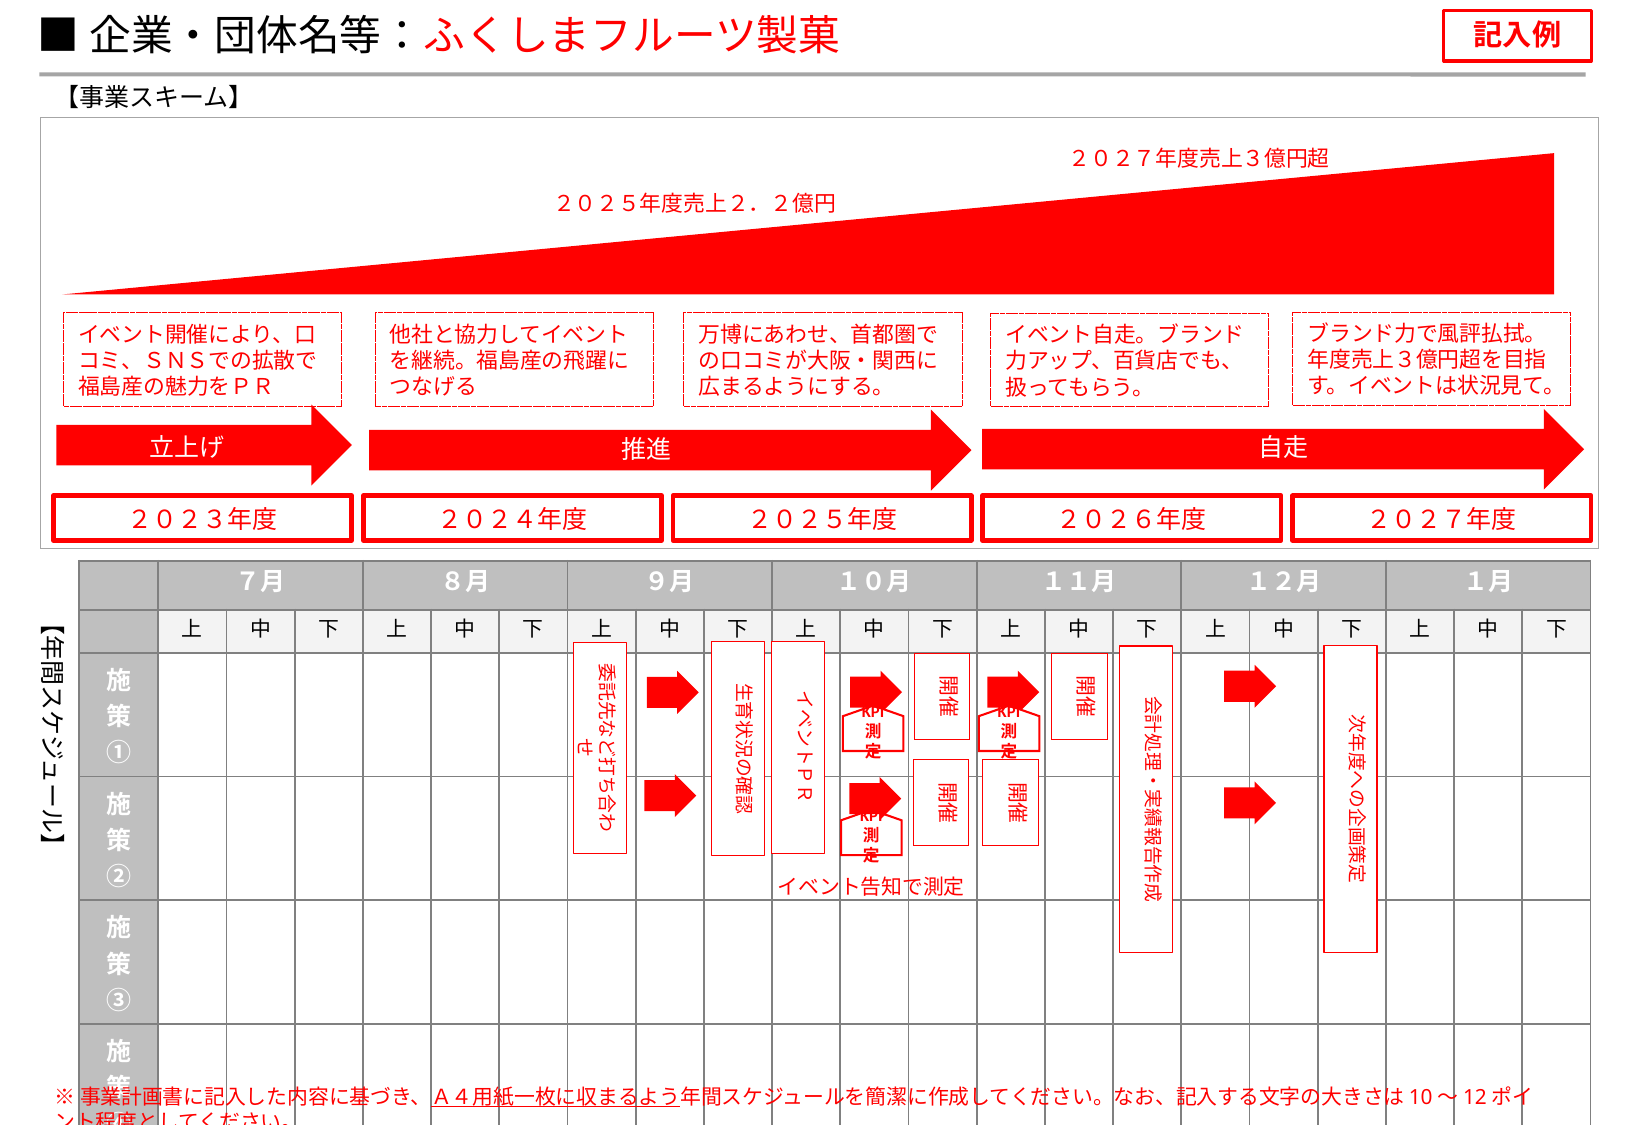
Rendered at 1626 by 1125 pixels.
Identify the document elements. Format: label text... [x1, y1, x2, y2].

table_header [80, 562, 157, 609]
table_cell [364, 777, 430, 899]
table_cell 中 [227, 611, 294, 652]
text_box イベント開催により、口コミ、ＳＮＳでの拡散で福島産の魅力をＰＲ [63, 312, 342, 407]
text_box ２０２３年度 [53, 495, 352, 541]
table_cell 下 [296, 611, 362, 652]
text_box 【事業スキーム】 [39, 74, 918, 120]
table_cell 中 [637, 611, 703, 652]
table_cell [637, 777, 703, 899]
text_box イベント告知で測定 [758, 866, 985, 907]
table_cell 中 [1455, 611, 1521, 652]
table_cell [1319, 1025, 1385, 1075]
table_cell [705, 654, 711, 776]
table_cell [1250, 777, 1317, 899]
table_cell [705, 1025, 771, 1075]
table_cell [909, 654, 976, 776]
table_cell [773, 907, 839, 1023]
table_cell [978, 901, 1044, 1023]
text_box 開催 [1051, 653, 1108, 740]
table_cell 下 [909, 611, 976, 652]
table_cell [1455, 1025, 1521, 1075]
text_box ２０２５年度売上２．２億円 [538, 181, 1024, 223]
table_cell [500, 777, 567, 899]
table_cell [1182, 1025, 1249, 1075]
table_cell 上 [159, 611, 226, 652]
table_cell [227, 654, 294, 776]
table_cell [227, 901, 294, 1023]
table_cell [1387, 654, 1453, 776]
table_cell [1250, 901, 1317, 1023]
table_cell [1523, 1025, 1590, 1125]
table_cell 中 [841, 611, 908, 652]
table_header １１月 [978, 562, 1180, 609]
table_cell [1523, 777, 1590, 899]
text_box [645, 668, 701, 717]
table_cell [568, 777, 635, 899]
table_cell 下 [1523, 611, 1590, 652]
table_cell [1182, 901, 1249, 1023]
text_box 開催 [982, 759, 1039, 846]
table_cell [1173, 777, 1180, 899]
table_cell 下 [1114, 611, 1180, 652]
table_cell [1387, 1025, 1453, 1075]
table_cell [1182, 654, 1249, 776]
table_cell [978, 777, 1044, 899]
text_box 立上げ [79, 424, 295, 469]
text_box 開催 [914, 653, 970, 740]
table_cell [227, 1025, 294, 1075]
table_cell [1319, 901, 1385, 1023]
table_cell [364, 901, 430, 1023]
text_box KPI 測定 [840, 814, 903, 857]
table_cell [1455, 654, 1521, 776]
text_box ※事業計画書に記入した内容に基づき、Ａ４用紙一枚に収まるよう年間スケジュールを簡潔に作成してください。なお、記入する文字の大きさは10～12ポイント程度としてください。 [39, 1075, 1566, 1125]
table_cell [978, 1025, 1044, 1075]
table_cell [159, 901, 226, 1023]
table_cell [568, 901, 635, 1023]
table_cell 施策② [80, 777, 157, 899]
text_box 自走 [1175, 424, 1391, 469]
table_cell [432, 901, 498, 1023]
table_header ８月 [364, 562, 567, 609]
table_cell 施策④ [80, 1025, 157, 1075]
table_cell [500, 1025, 567, 1075]
table_cell [500, 654, 567, 776]
table_cell [909, 777, 976, 866]
text_box ２０２６年度 [982, 495, 1281, 541]
text_box [849, 668, 904, 709]
table_cell [1377, 777, 1385, 899]
table_cell [1114, 901, 1180, 1023]
text_box 会計処理・実績報告作成 [1119, 646, 1173, 953]
text_box [40, 117, 1599, 549]
table_cell [568, 654, 573, 776]
table_cell [432, 654, 498, 776]
table_header １０月 [773, 562, 976, 609]
text_box [1223, 778, 1278, 827]
table_cell 上 [773, 611, 839, 652]
table_cell [705, 777, 771, 899]
table_cell [1523, 901, 1590, 1023]
text_box ブランド力で風評払拭。年度売上３億円超を目指す。イベントは状況見て。 [1292, 312, 1571, 406]
text_box [1223, 662, 1278, 711]
text_box 【年間スケジュール】 [15, 595, 77, 907]
table_cell [627, 654, 635, 776]
table_cell 下 [1319, 611, 1385, 652]
table_cell 上 [1387, 611, 1453, 652]
table_cell [765, 654, 771, 776]
table_cell [1387, 901, 1453, 1023]
table_cell [1377, 654, 1385, 776]
table_cell [841, 907, 908, 1023]
table_header ７月 [159, 562, 362, 609]
table_cell [296, 901, 362, 1023]
table_cell 中 [432, 611, 498, 652]
table_cell [1046, 654, 1112, 776]
table_cell [909, 1025, 976, 1075]
text_box 他社と協力してイベントを継続。福島産の飛躍につなげる [375, 312, 654, 407]
table_cell [227, 777, 294, 899]
table_cell 施策① [80, 654, 157, 776]
table_cell [80, 611, 157, 652]
table_cell [773, 777, 839, 866]
text_box 委託先など打ち合わせ [573, 642, 627, 854]
table_cell 上 [568, 611, 635, 652]
text_box ２０２５年度 [672, 495, 972, 541]
text_box [368, 407, 973, 494]
text_box 次年度への企画策定 [1324, 645, 1377, 953]
table_cell [1046, 901, 1112, 1023]
table_cell 下 [705, 611, 771, 652]
table_cell [841, 1025, 908, 1075]
table_cell [296, 1025, 362, 1075]
table_cell [773, 1025, 839, 1075]
text_box 万博にあわせ、首都圏での口コミが大阪・関西に広まるようにする。 [683, 312, 963, 407]
table_cell 施策③ [80, 901, 157, 1023]
table_cell [1455, 901, 1521, 1023]
text_box イベントＰＲ [771, 641, 825, 854]
table_cell [1319, 777, 1324, 899]
text_box イベント自走。ブランド力アップ、百貨店でも、扱ってもらう。 [990, 313, 1269, 407]
table_cell 中 [1250, 611, 1317, 652]
table_cell [159, 654, 226, 776]
table_header １月 [1387, 562, 1590, 609]
table_cell [841, 654, 908, 776]
table_header １２月 [1182, 562, 1385, 609]
table_cell [637, 654, 703, 776]
table_cell [1114, 654, 1119, 776]
table_cell [432, 777, 498, 899]
table_cell [568, 1025, 635, 1075]
table_cell [1182, 777, 1249, 899]
table_cell [1455, 777, 1521, 899]
text_box [848, 774, 903, 823]
text_box KPI 測定 [841, 704, 905, 753]
table_cell [1250, 654, 1317, 776]
text_box [986, 668, 1041, 709]
table_cell [1114, 777, 1119, 899]
text_box 開催 [913, 759, 969, 846]
text_box 推進 [538, 425, 754, 471]
table_cell [1387, 777, 1453, 899]
table_cell [364, 1025, 430, 1075]
table_cell 上 [364, 611, 430, 652]
table_cell [500, 901, 567, 1023]
table_cell [296, 654, 362, 776]
text_box KPI 測定 [977, 704, 1041, 753]
table_cell [364, 654, 430, 776]
table_cell [1319, 654, 1324, 776]
table_cell [1173, 654, 1180, 776]
text_box 記入例 [1443, 10, 1592, 62]
table_cell [1114, 1025, 1180, 1075]
text_box ２０２４年度 [363, 495, 662, 541]
table_cell 上 [978, 611, 1044, 652]
table_cell 下 [500, 611, 567, 652]
table_cell [432, 1025, 498, 1075]
table_header ９月 [568, 562, 771, 609]
text_box [62, 151, 1556, 296]
table_cell [1046, 1025, 1112, 1075]
table_cell [705, 901, 771, 1023]
table_cell [159, 1025, 226, 1075]
table_cell [825, 654, 839, 776]
text_box [55, 407, 354, 489]
table_cell [637, 901, 703, 1023]
table_cell [296, 777, 362, 899]
table_cell [159, 777, 226, 899]
table_cell [841, 777, 908, 866]
table_cell [637, 1025, 703, 1075]
table_cell [1523, 654, 1590, 776]
text_box [643, 771, 698, 820]
table_cell [1046, 777, 1112, 899]
table_cell 中 [1046, 611, 1112, 652]
text_box ２０２７年度売上３億円超 [1053, 137, 1539, 179]
text_box [980, 406, 1586, 493]
table_cell [909, 907, 976, 1023]
text_box ■企業・団体名等：ふくしまフルーツ製菓 [22, 0, 1533, 75]
table_cell [978, 654, 1044, 776]
table_cell [1250, 1025, 1317, 1075]
text_box ２０２７年度 [1292, 495, 1592, 541]
table_cell 上 [1182, 611, 1249, 652]
text_box 生育状況の確認 [711, 641, 765, 856]
